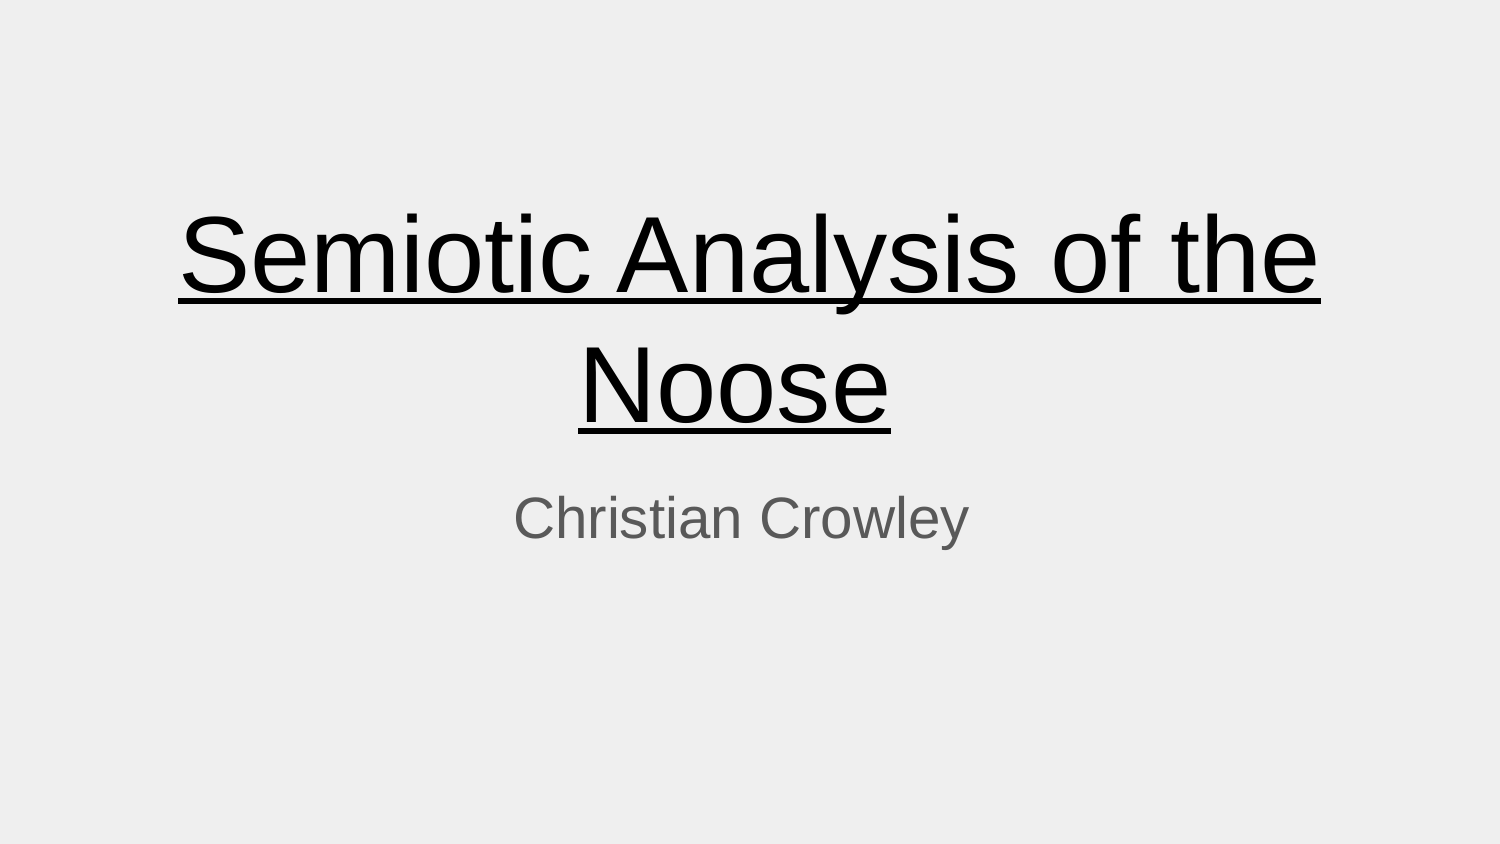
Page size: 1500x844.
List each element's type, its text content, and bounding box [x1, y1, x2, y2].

title Semiotic Analysis of the Noose [51, 122, 1449, 459]
subtitle Christian Crowley [51, 464, 1449, 595]
